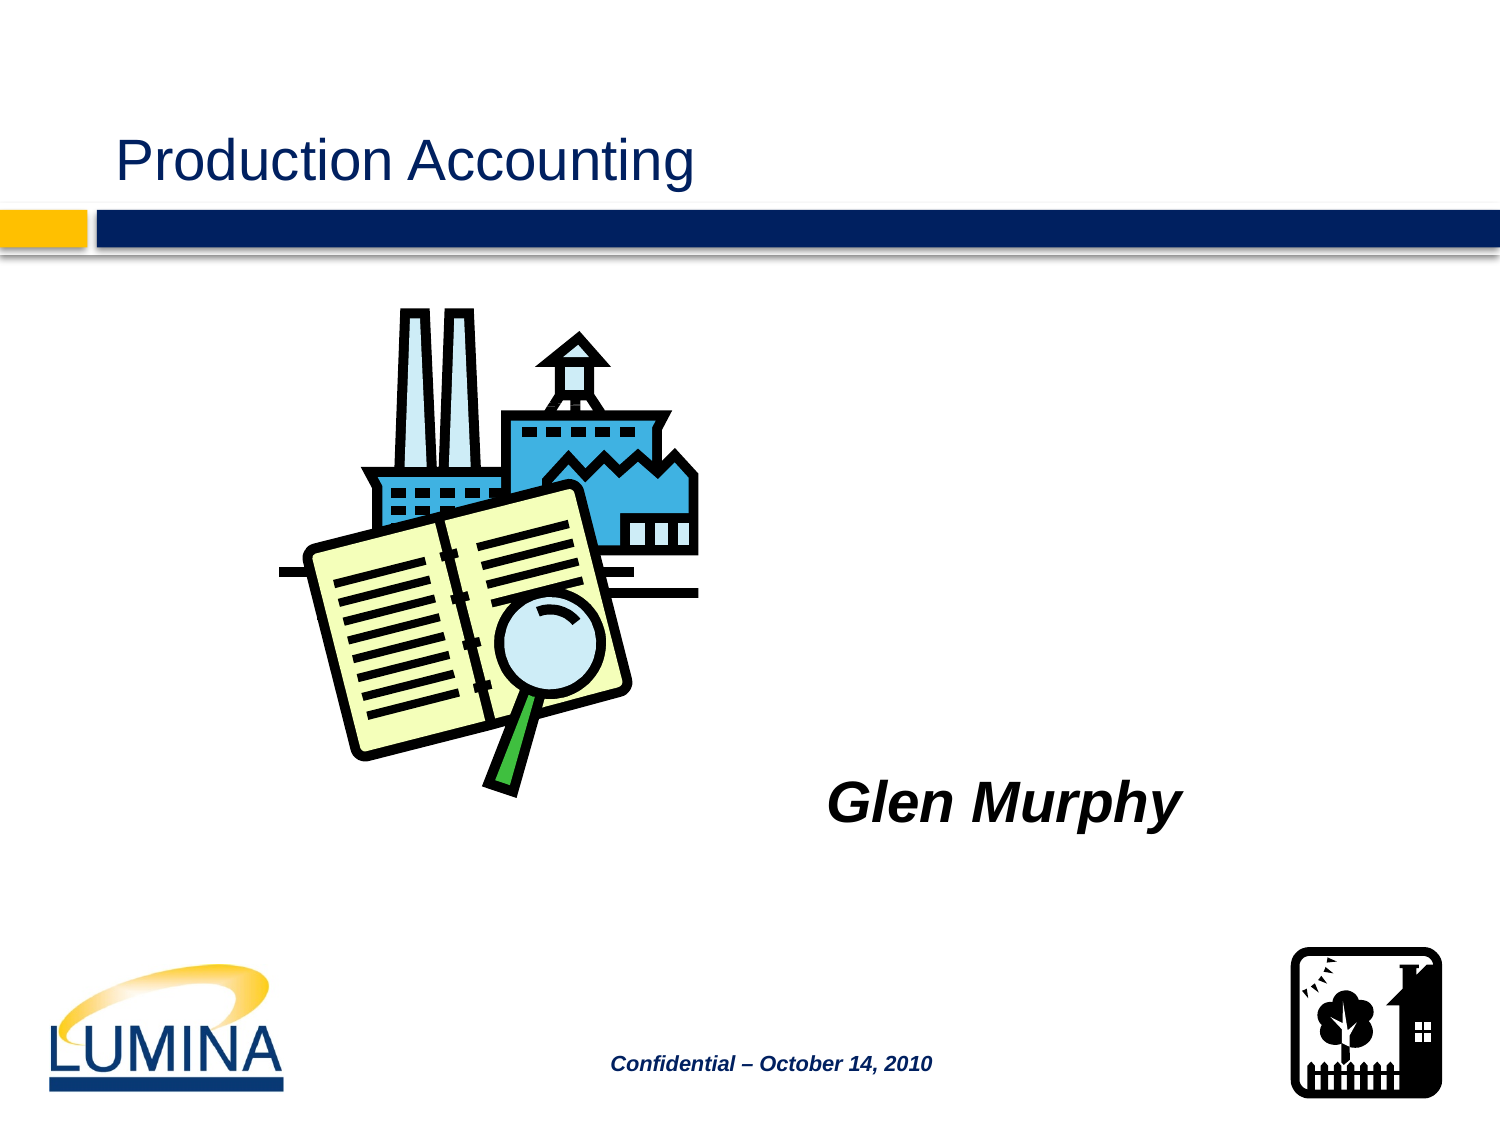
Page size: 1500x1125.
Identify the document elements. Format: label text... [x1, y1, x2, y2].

text_box Glen Murphy [810, 756, 1198, 841]
title Production Accounting [100, 37, 1439, 201]
picture [49, 964, 284, 1094]
picture [278, 307, 699, 799]
